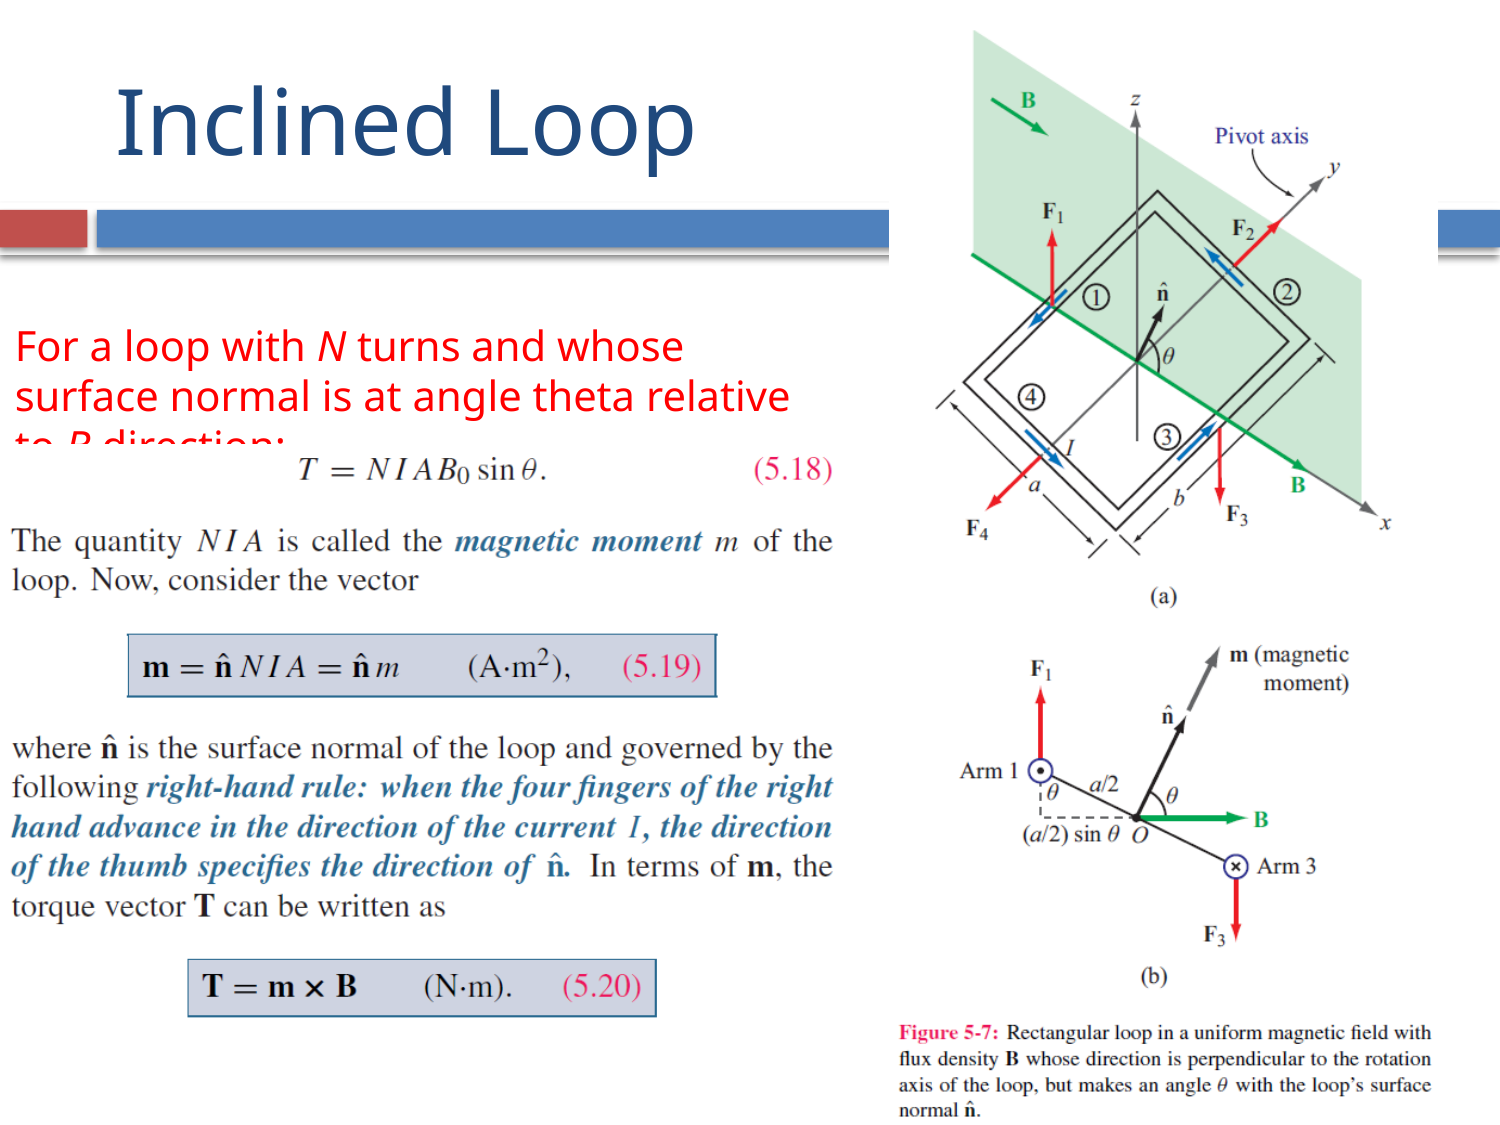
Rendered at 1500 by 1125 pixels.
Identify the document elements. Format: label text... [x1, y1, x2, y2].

picture [0, 444, 838, 1026]
picture [889, 28, 1438, 1125]
text_box For a loop with N turns and whose surface normal is at angle theta relative to B direction: [0, 312, 825, 442]
text_box Inclined Loop [100, 37, 884, 200]
